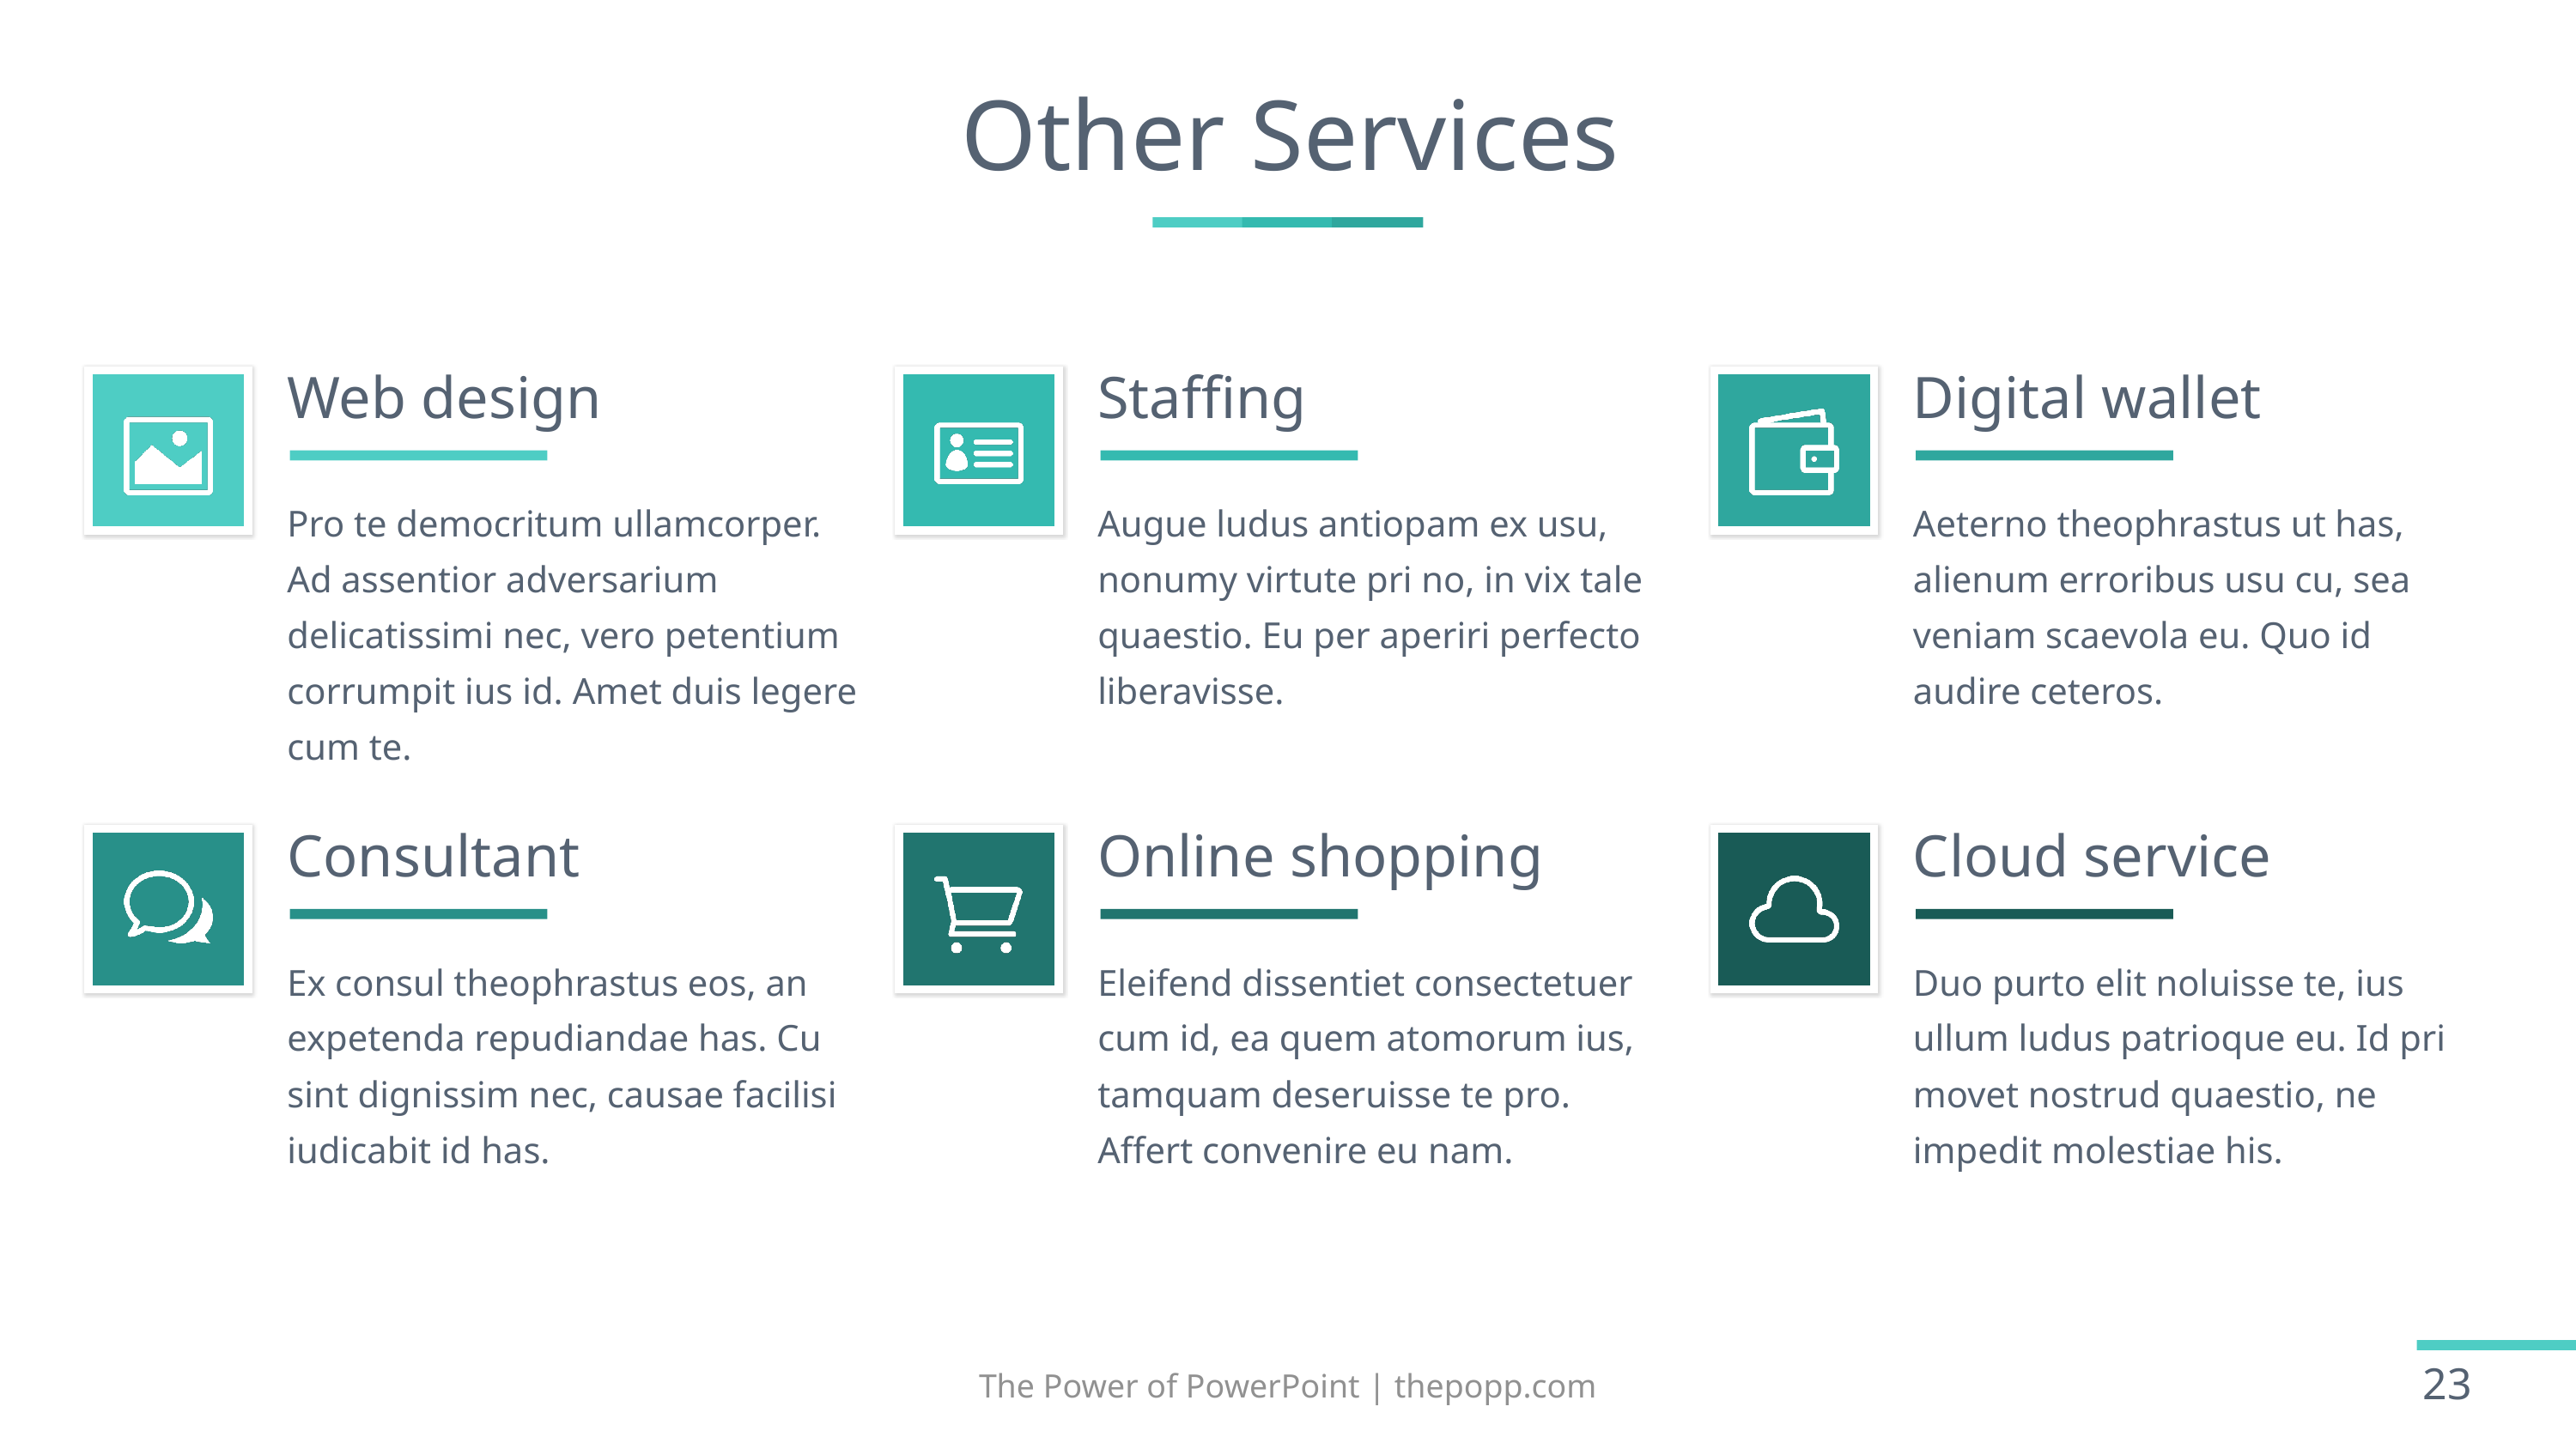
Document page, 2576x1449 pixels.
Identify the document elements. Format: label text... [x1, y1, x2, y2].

footer The Power of PowerPoint | thepopp.com [853, 1349, 1723, 1427]
list Consultant [274, 801, 873, 907]
picture [124, 405, 213, 495]
list Augue ludus antiopam ex usu, nonumy virtute pri no, in vix tale quaestio. Eu per aperiri perfecto liberavisse. [1084, 482, 1684, 772]
list Online shopping [1084, 801, 1684, 907]
picture [124, 864, 213, 954]
list Ex consul theophrastus eos, an expetenda repudiandae has. Cu sint dignissim nec, causae facilisi iudicabit id has. [274, 940, 873, 1231]
picture [934, 405, 1024, 495]
picture [1749, 405, 1839, 495]
slide_number 23 [2409, 1351, 2576, 1421]
picture [934, 864, 1024, 954]
picture [1749, 864, 1839, 954]
list Staffing [1084, 343, 1684, 448]
list Eleifend dissentiet consectetuer cum id, ea quem atomorum ius, tamquam deseruisse te pro. Affert convenire eu nam. [1084, 940, 1684, 1231]
title Other Services [69, 49, 2512, 230]
list Cloud service [1899, 801, 2500, 907]
list Aeterno theophrastus ut has, alienum erroribus usu cu, sea veniam scaevola eu. Quo id audire ceteros. [1899, 482, 2500, 772]
list Pro te democritum ullamcorper. Ad assentior adversarium delicatissimi nec, vero petentium corrumpit ius id. Amet duis legere cum te. [274, 482, 873, 772]
list Digital wallet [1899, 343, 2500, 448]
list Web design [274, 343, 873, 448]
list Duo purto elit noluisse te, ius ullum ludus patrioque eu. Id pri movet nostrud quaestio, ne impedit molestiae his. [1899, 940, 2500, 1231]
